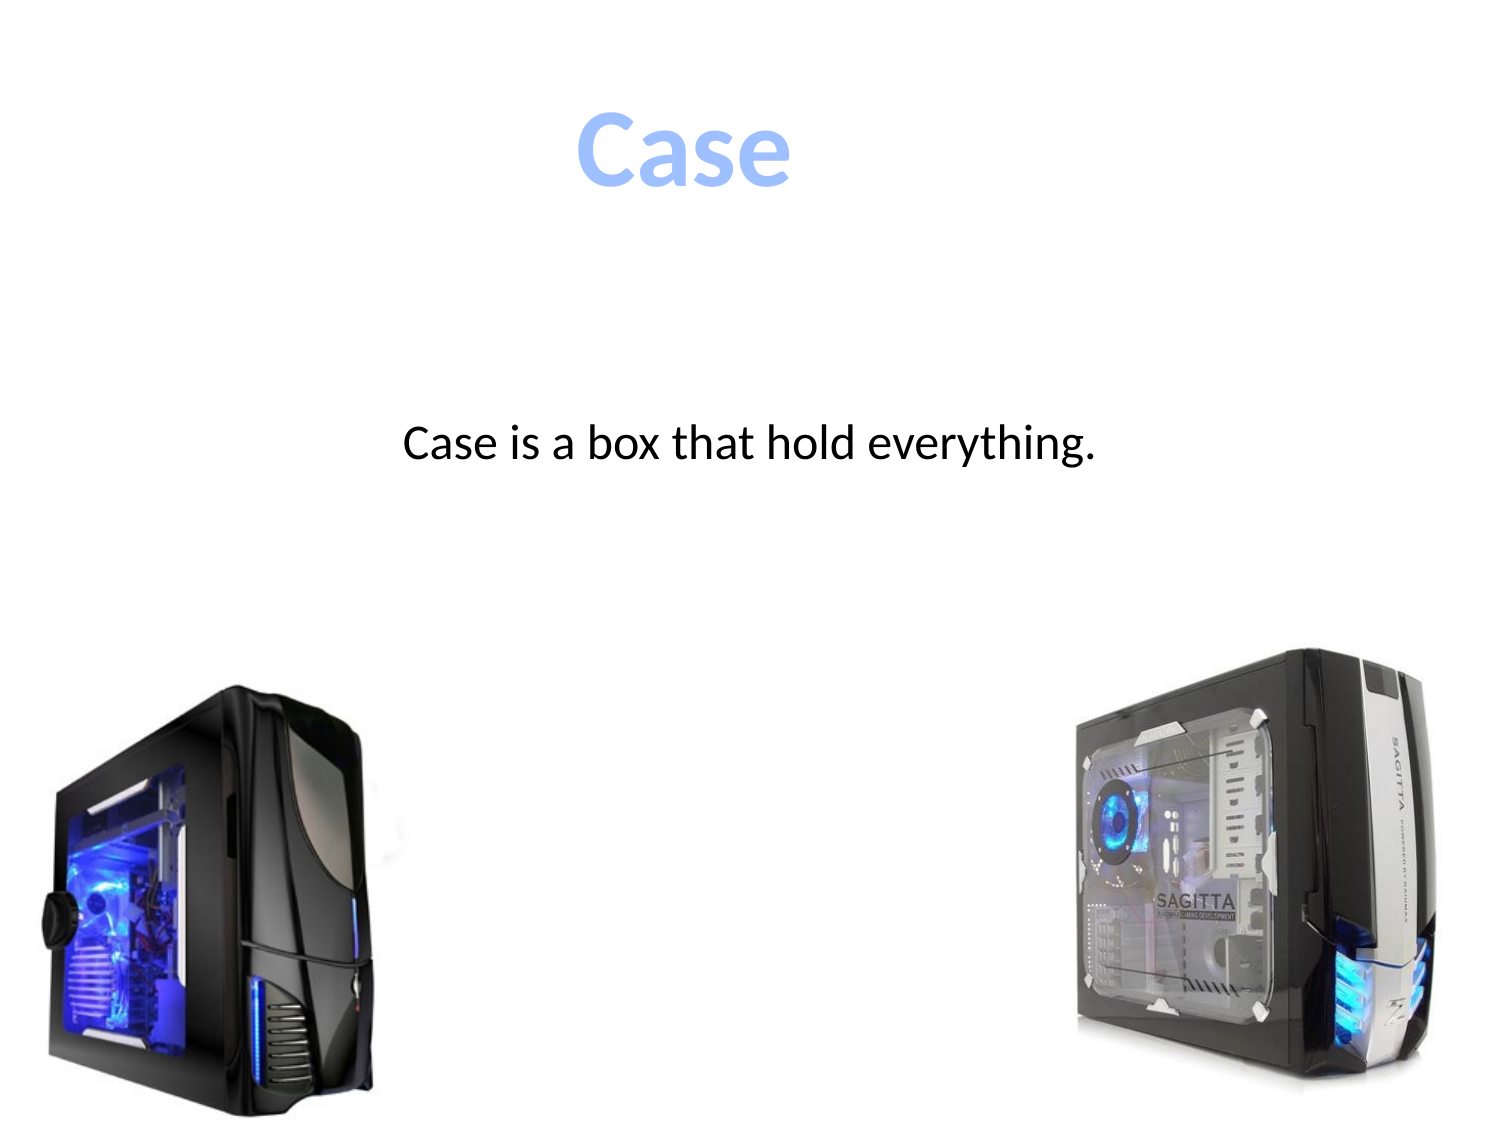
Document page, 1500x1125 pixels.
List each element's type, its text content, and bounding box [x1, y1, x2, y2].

text_box Case [407, 66, 963, 352]
title Case is a box that hold everything. [112, 349, 1388, 591]
picture [0, 679, 446, 1125]
picture [1009, 634, 1500, 1125]
